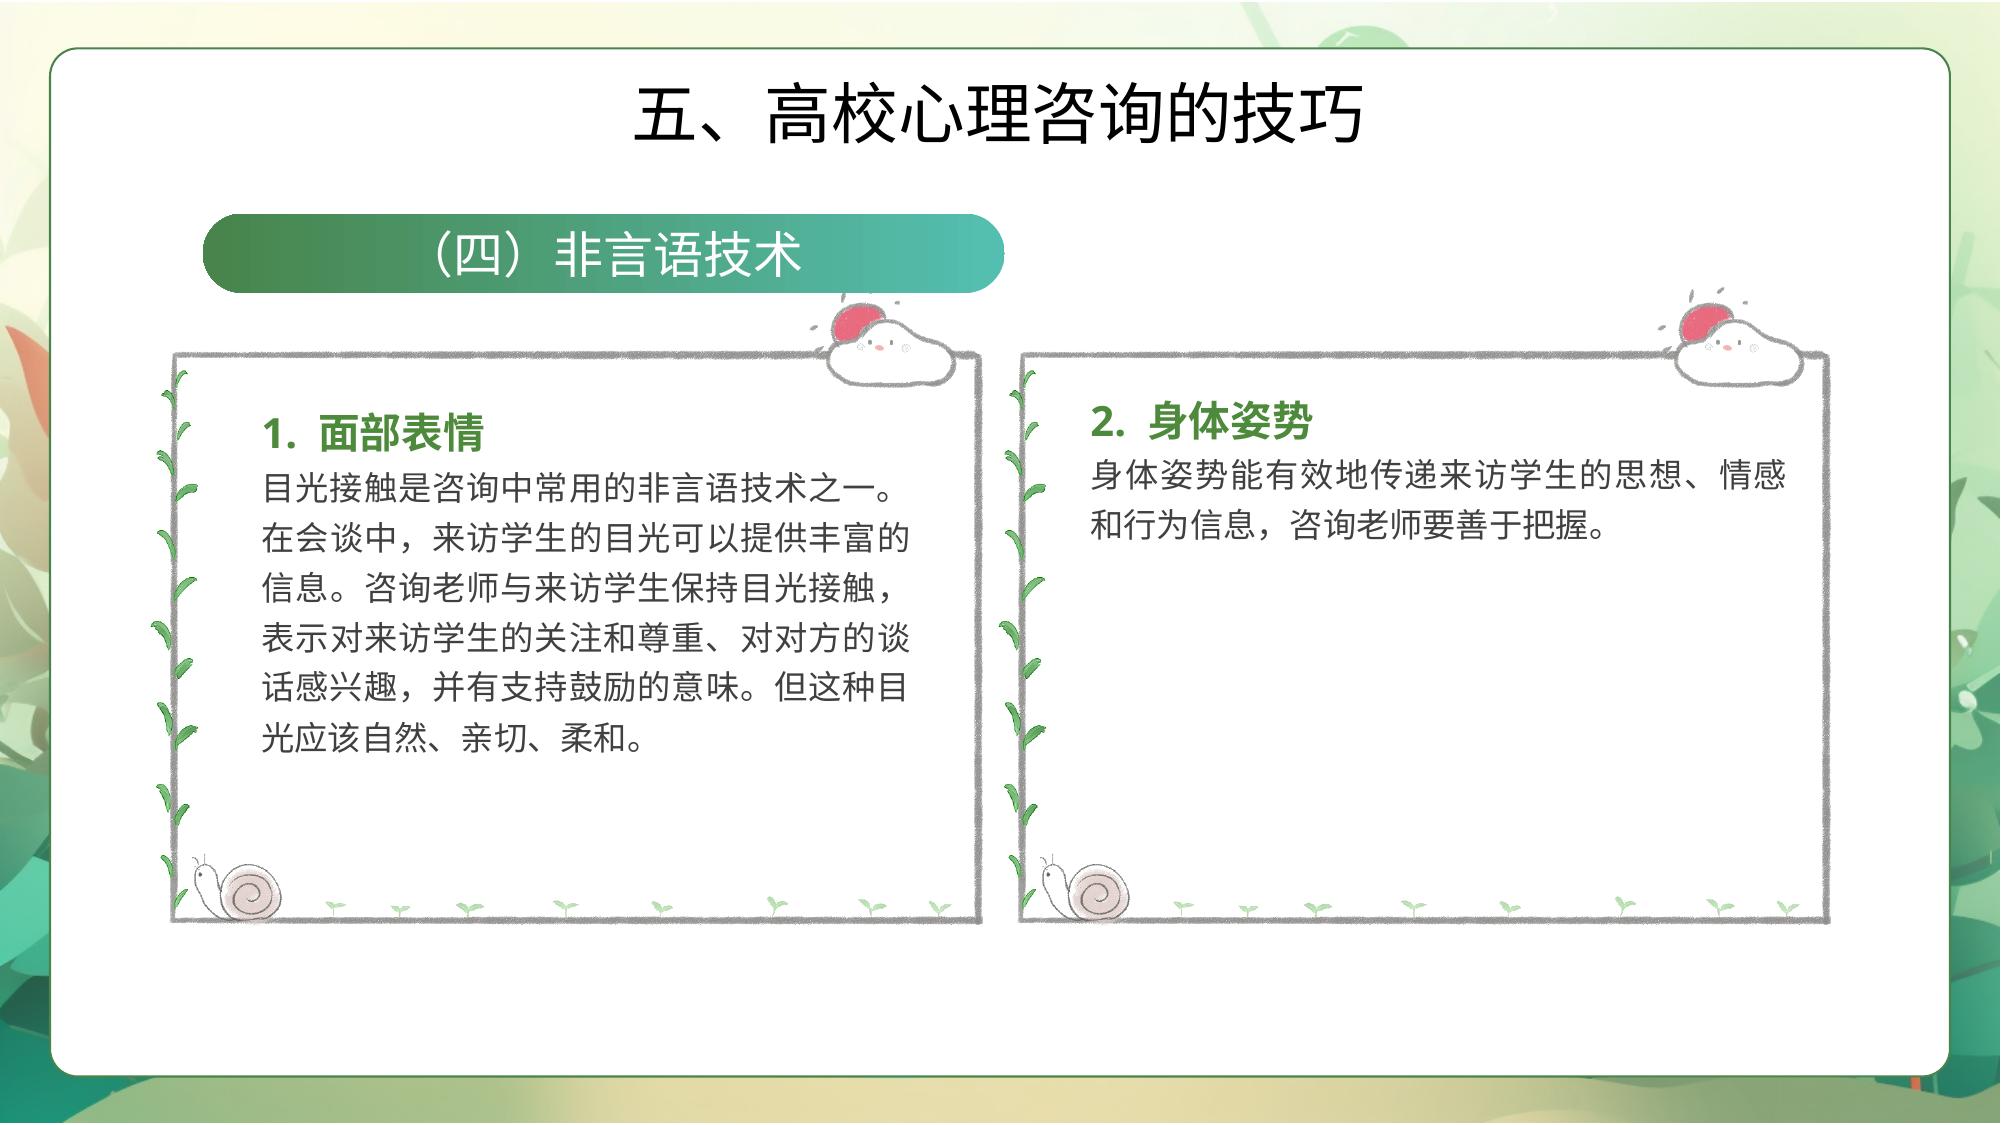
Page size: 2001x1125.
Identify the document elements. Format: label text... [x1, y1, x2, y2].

picture [0, 2, 2000, 1125]
text_box 五、高校心理咨询的技巧 [437, 64, 1561, 135]
